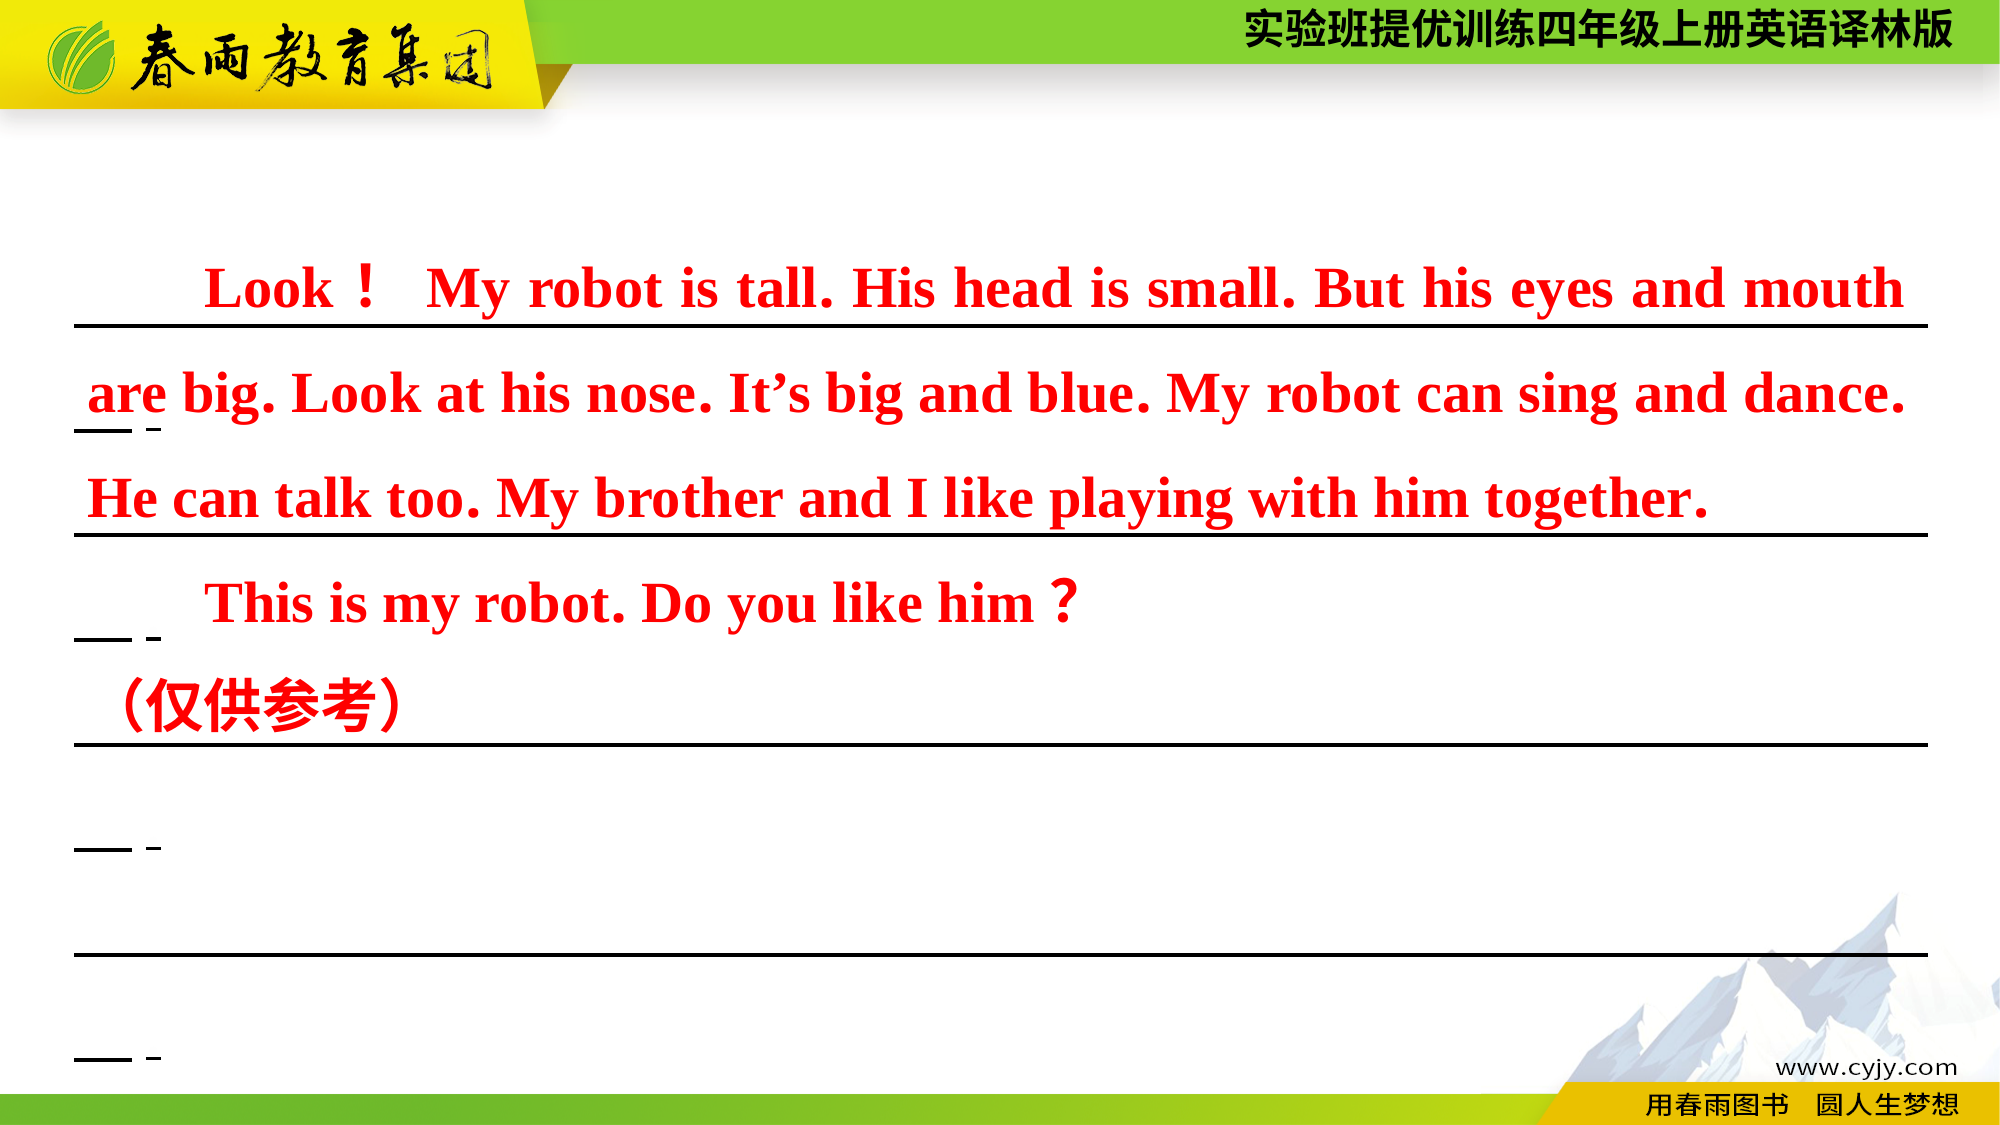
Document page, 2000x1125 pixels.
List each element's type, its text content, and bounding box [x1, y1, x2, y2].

text_box Look！My robot is tall. His head is small. But his eyes and mouth are big. Look at his nose. It’s big and blue. My robot can sing and dance. He can talk too. My brother and I like playing with him together. This is my robot. Do you like him？ （仅供参考） [72, 206, 1922, 747]
list . . . . . . [59, 218, 1944, 870]
picture [0, 0, 2000, 1125]
